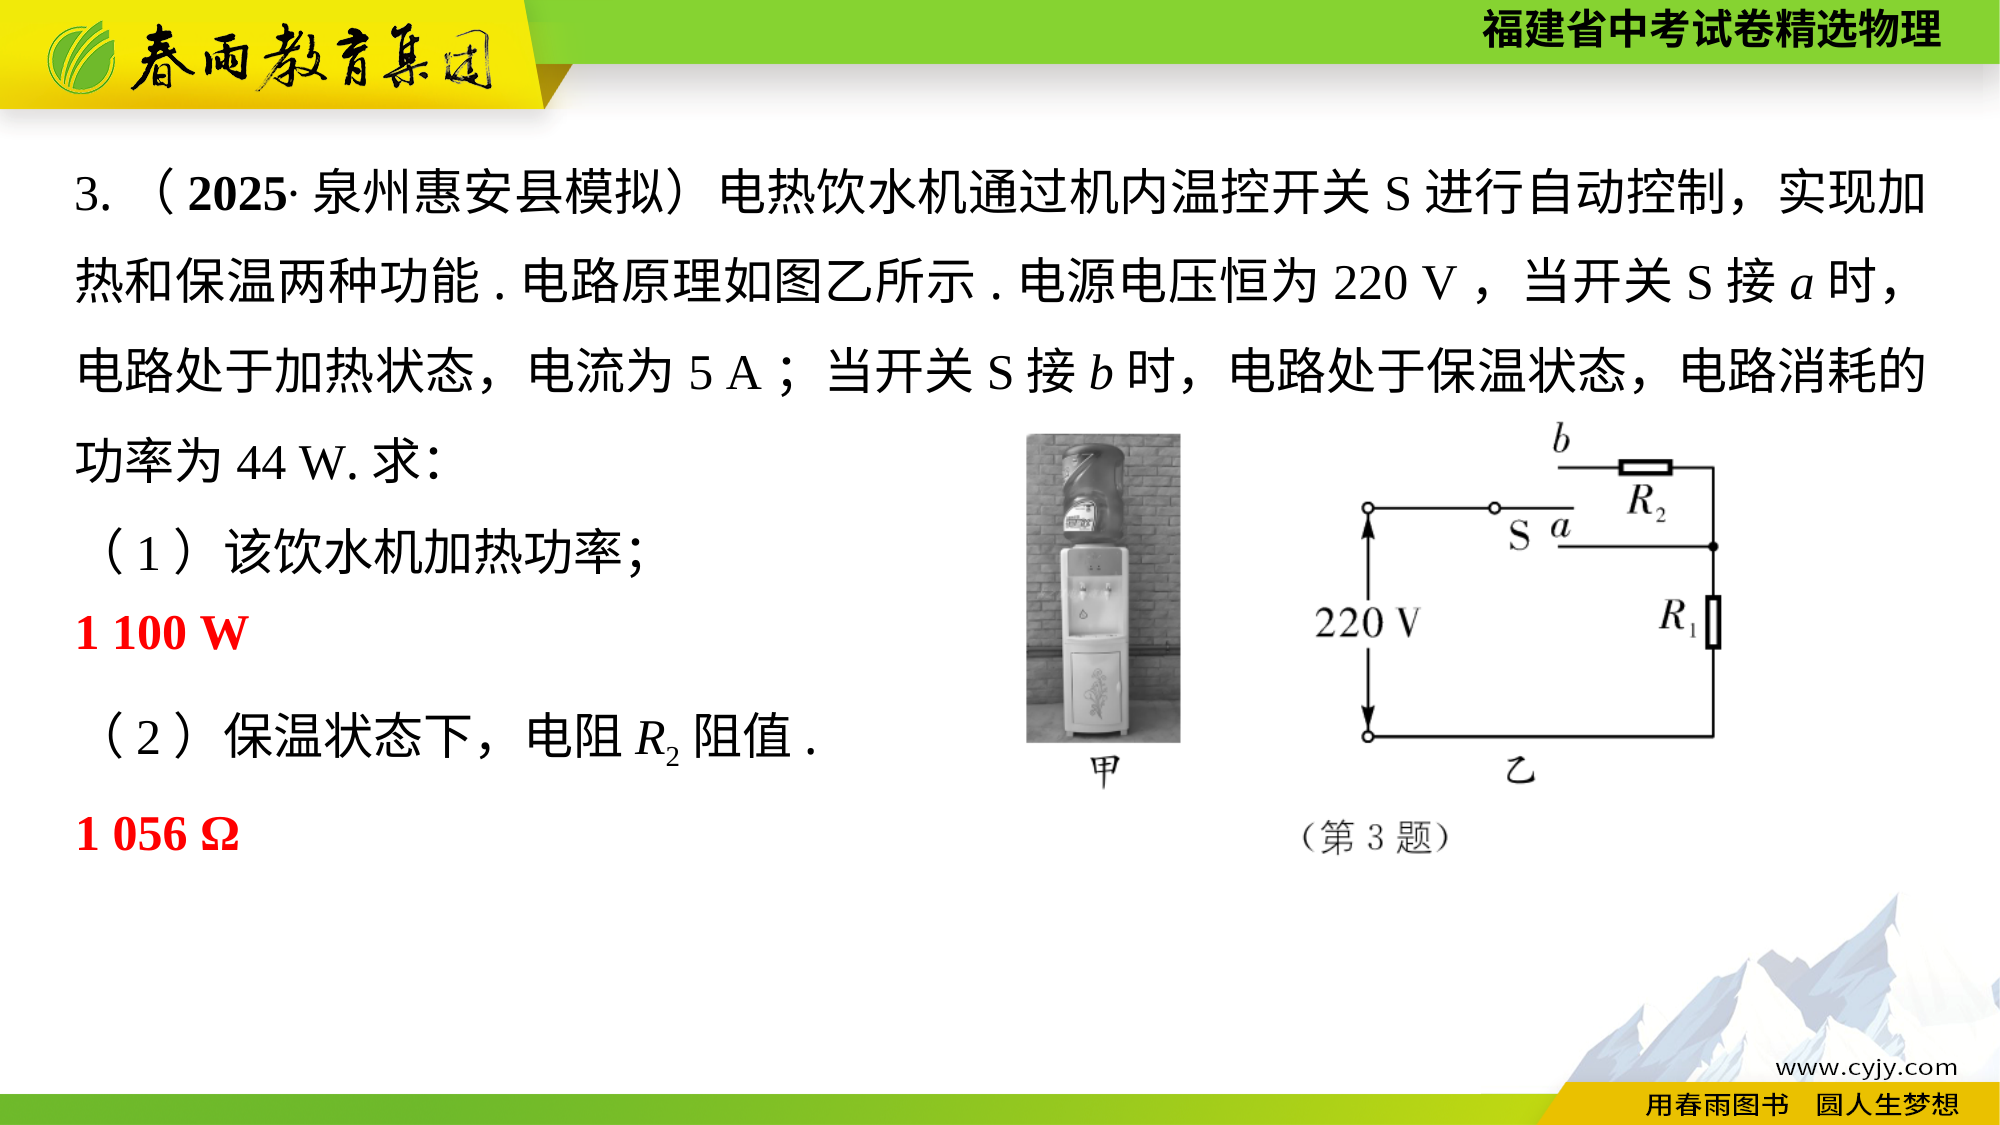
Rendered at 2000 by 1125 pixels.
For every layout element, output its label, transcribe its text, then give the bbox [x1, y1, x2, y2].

list 3.（2025∙泉州惠安县模拟）电热饮水机通过机内温控开关S进行自动控制，实现加热和保温两种功能.电路原理如图乙所示.电源电压恒为220 V，当开关S接a时，电路处于加热状态，电流为5 A；当开关S接b时，电路处于保温状态，电路消耗的功率为44 W.求： （1）该饮水机加热功率； （2）保温状态下，电阻R2阻值. [59, 122, 1944, 774]
picture [0, 0, 2000, 1125]
text_box 1 056 Ω [60, 763, 255, 868]
text_box 1 100 W [59, 562, 265, 668]
